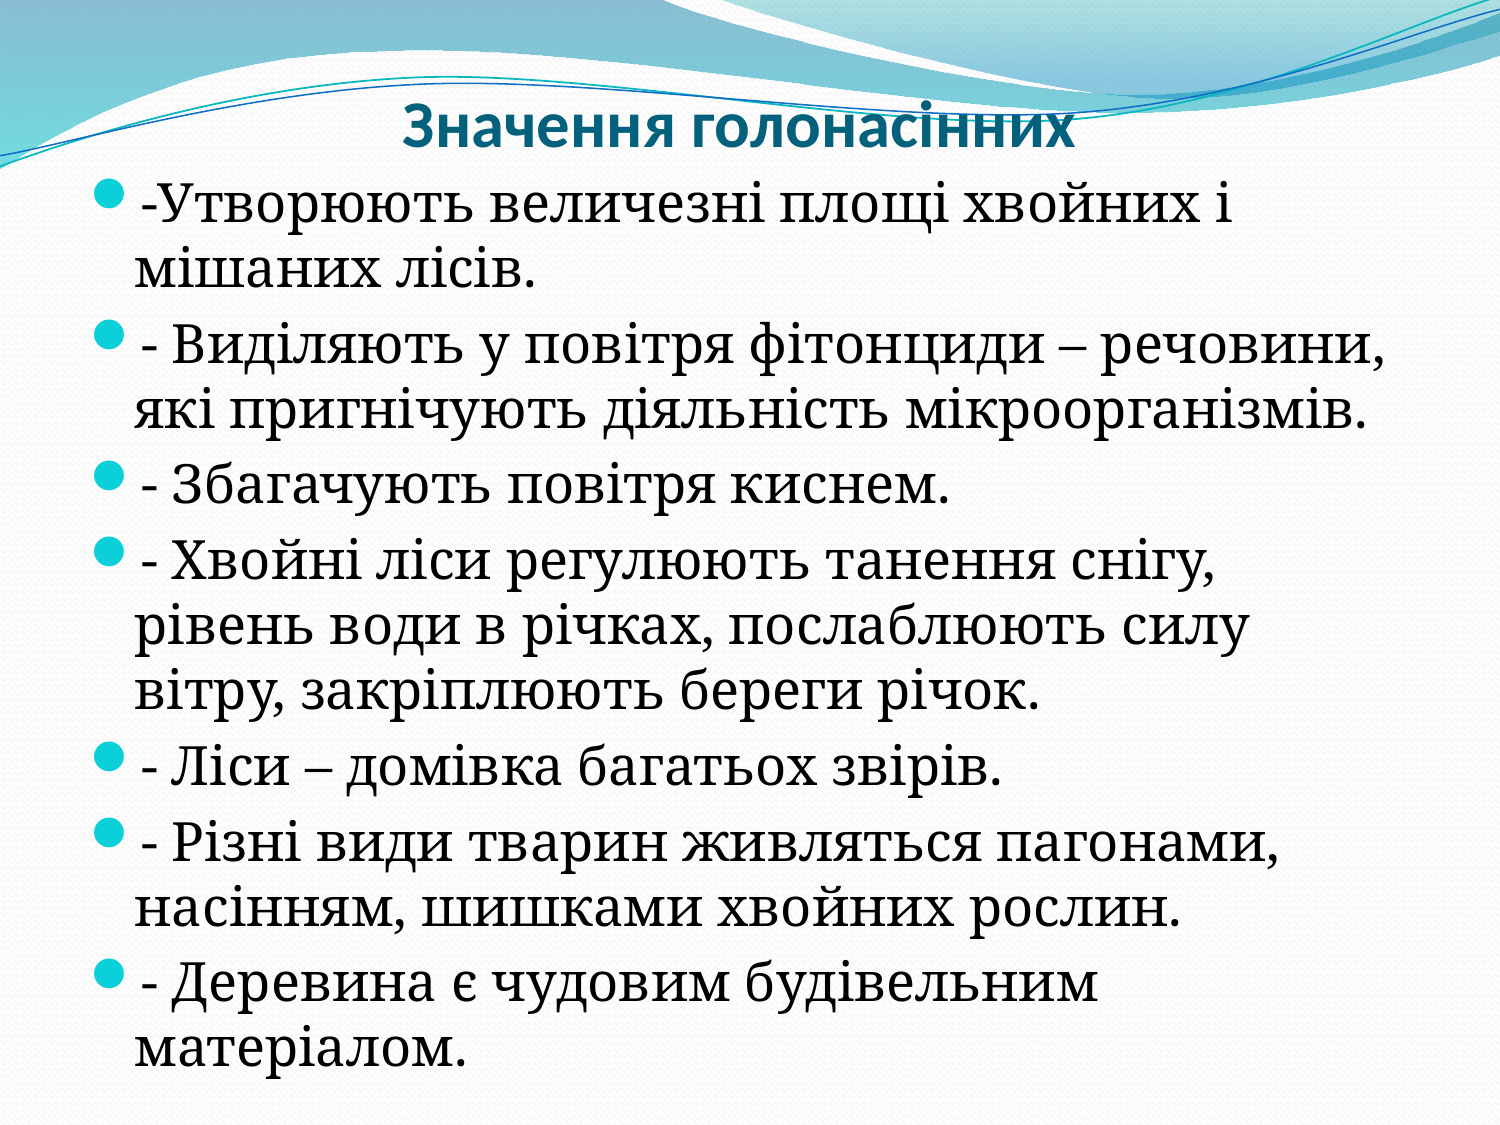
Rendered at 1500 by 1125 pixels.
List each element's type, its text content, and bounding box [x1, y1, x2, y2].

title Значення голонасінних [64, 42, 1415, 161]
list -Утворюють величезні площі хвойних і мішаних лісів. - Виділяють у повітря фітонциди – речовини, які пригнічують діяльність мікроорганізмів. - Збагачують повітря киснем. - Хвойні ліси регулюють танення снігу, рівень води в річках, послаблюють силу вітру, закріплюють береги річок. - Ліси – домівка багатьох звірів. - Різні види тварин живляться пагонами, насінням, шишками хвойних рослин. - Деревина є чудовим будівельним матеріалом. [75, 160, 1425, 1038]
